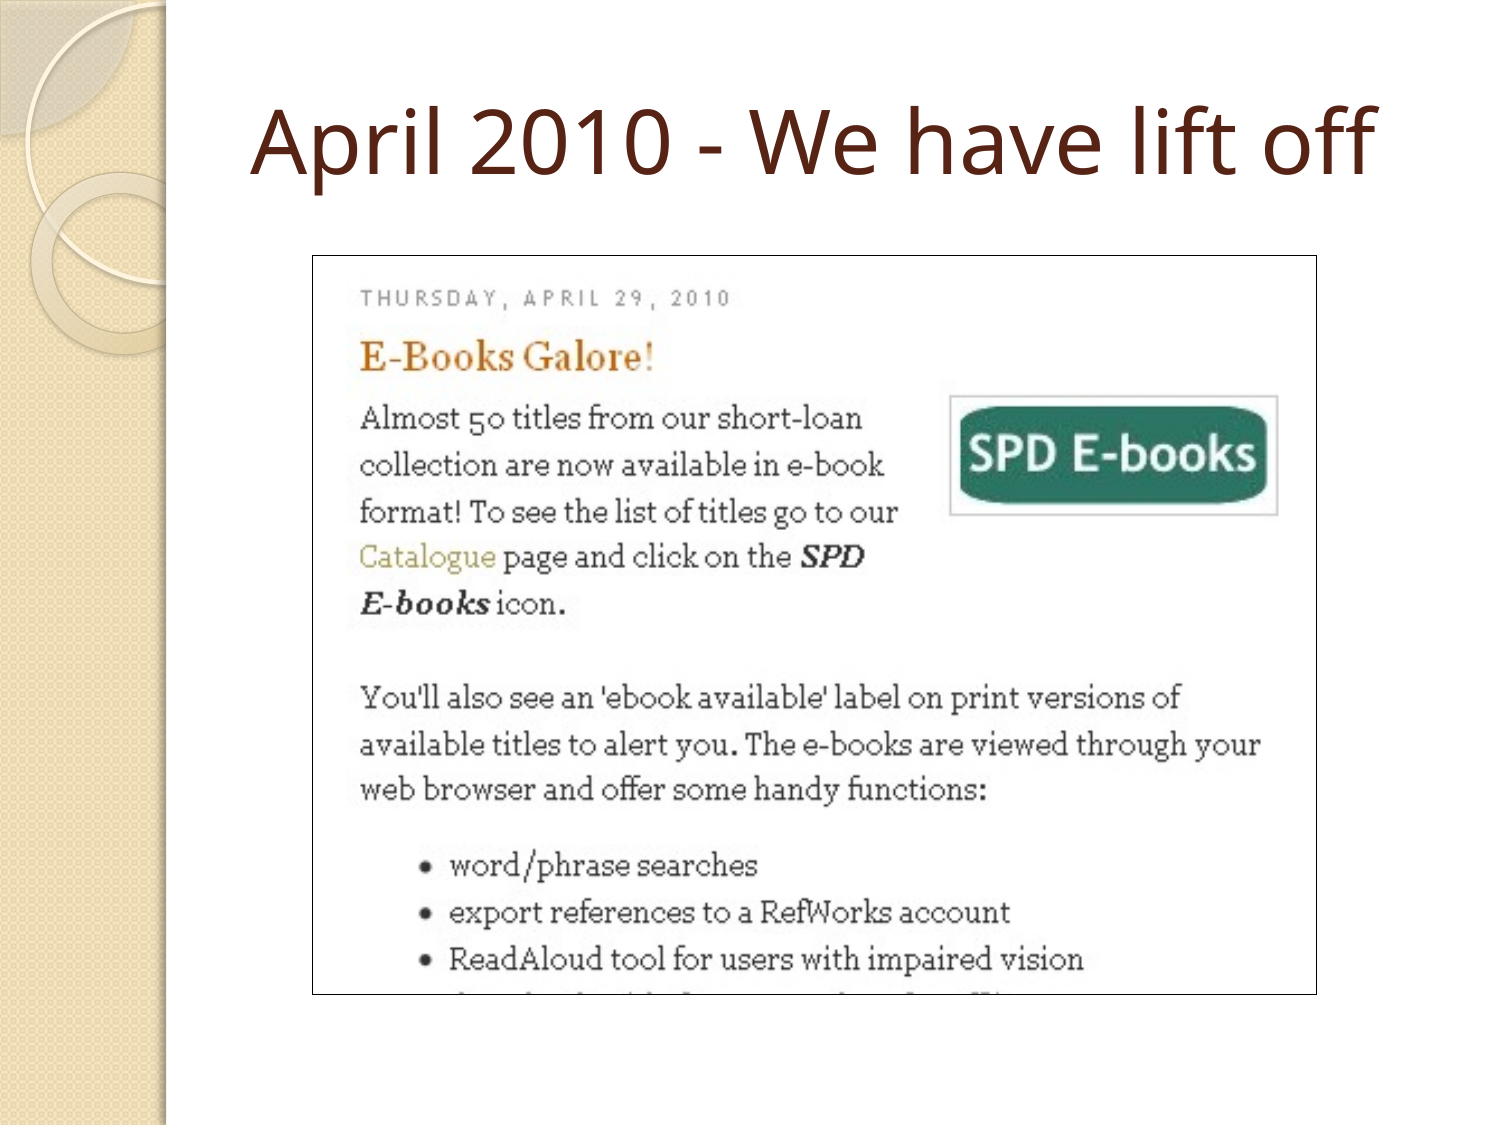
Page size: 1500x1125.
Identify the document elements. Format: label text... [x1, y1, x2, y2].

title April 2010 - We have lift off [235, 45, 1466, 233]
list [312, 255, 1317, 996]
